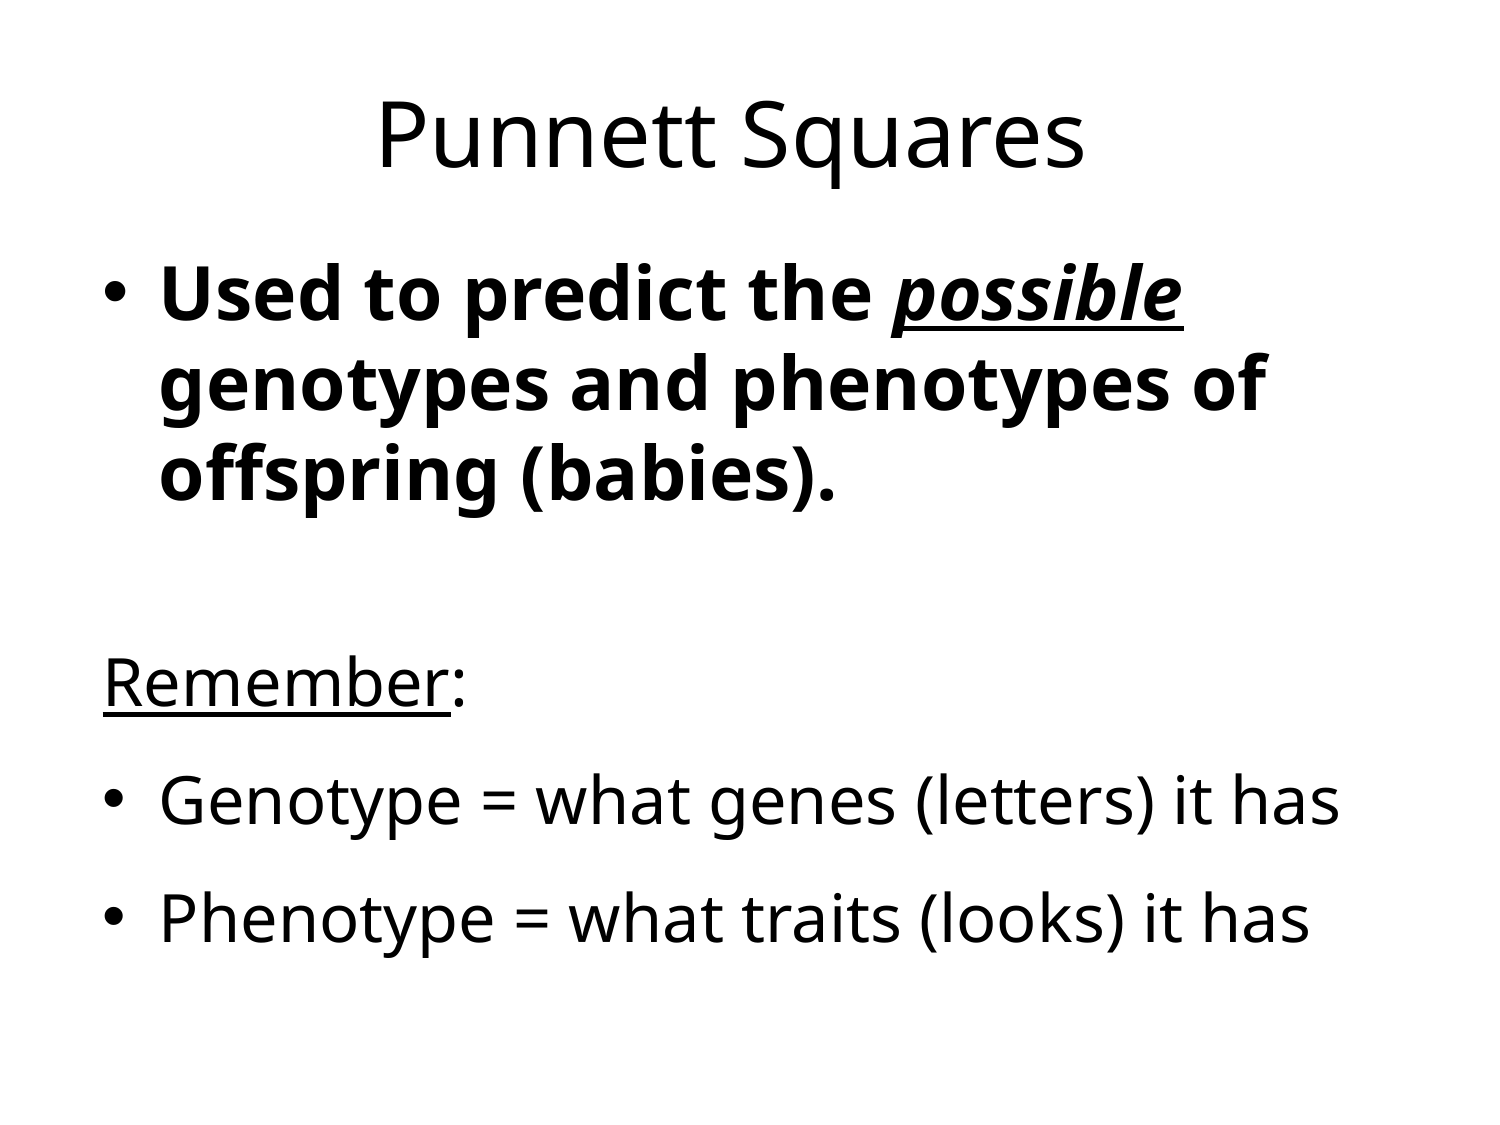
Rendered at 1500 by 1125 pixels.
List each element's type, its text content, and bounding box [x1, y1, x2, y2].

title Punnett Squares [137, 37, 1325, 225]
list Used to predict the possible genotypes and phenotypes of offspring (babies). Remember: Genotype = what genes (letters) it has Phenotype = what traits (looks) it has [87, 237, 1413, 1038]
